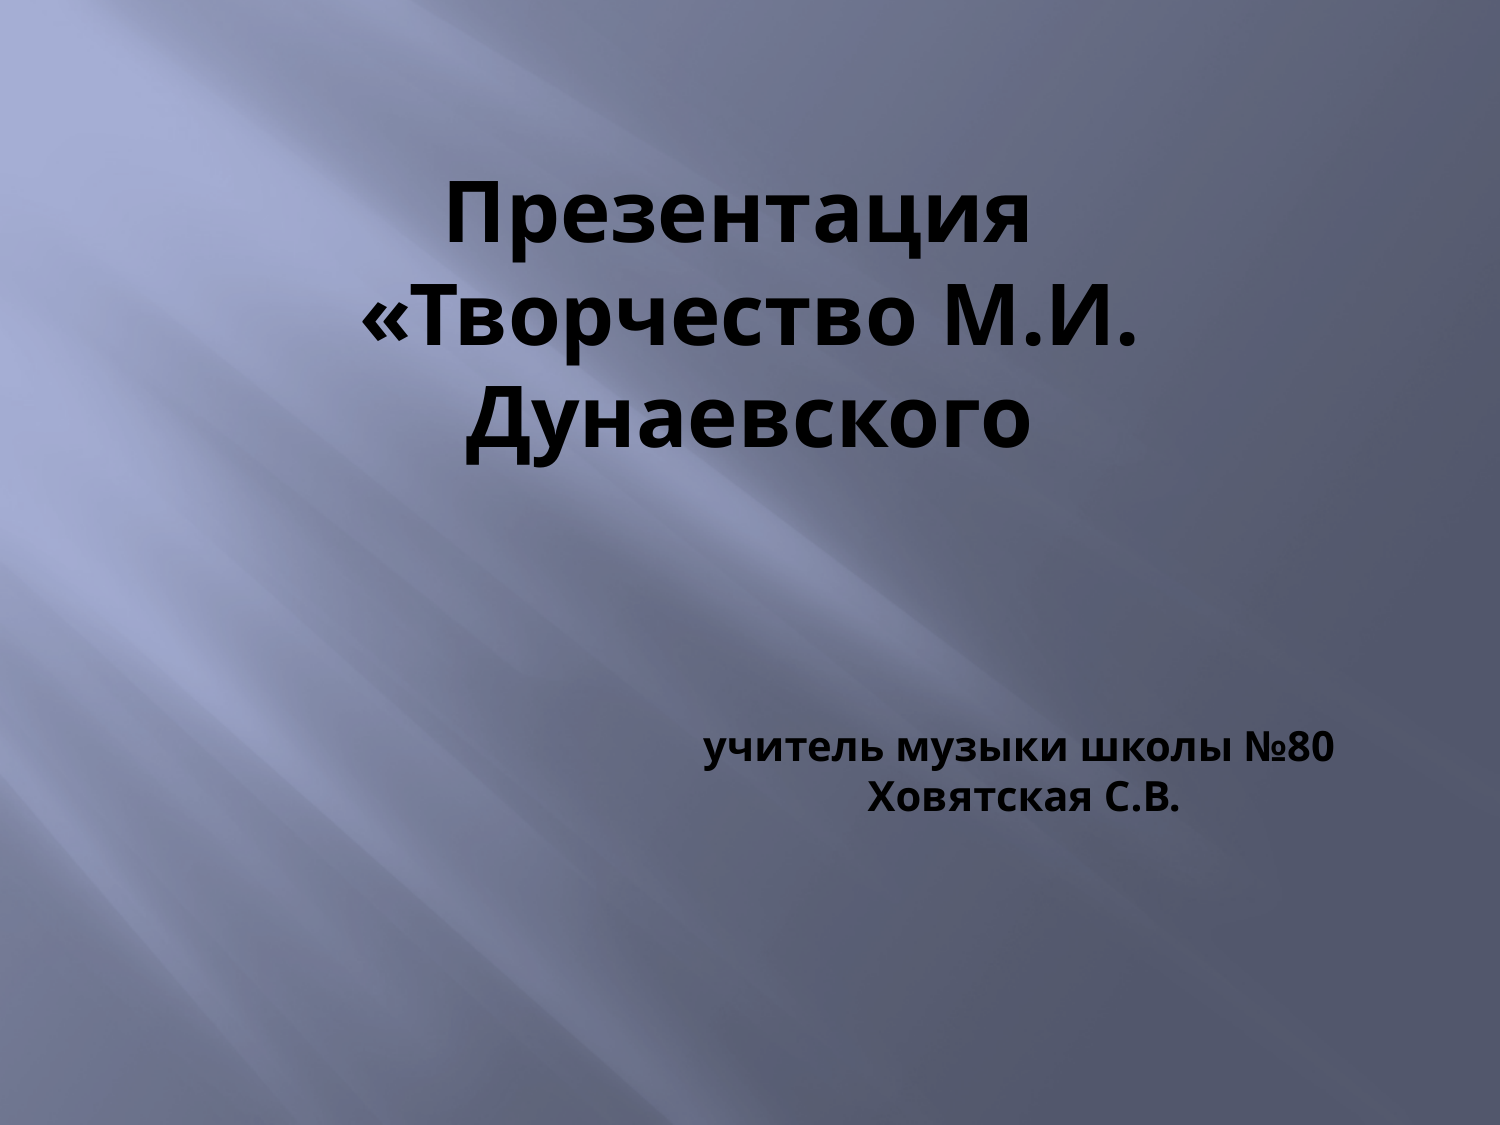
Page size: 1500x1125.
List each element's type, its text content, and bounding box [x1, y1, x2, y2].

title Презентация «Творчество М.И. Дунаевского учитель музыки школы №80 Ховятская С.В. [75, 45, 1425, 1035]
